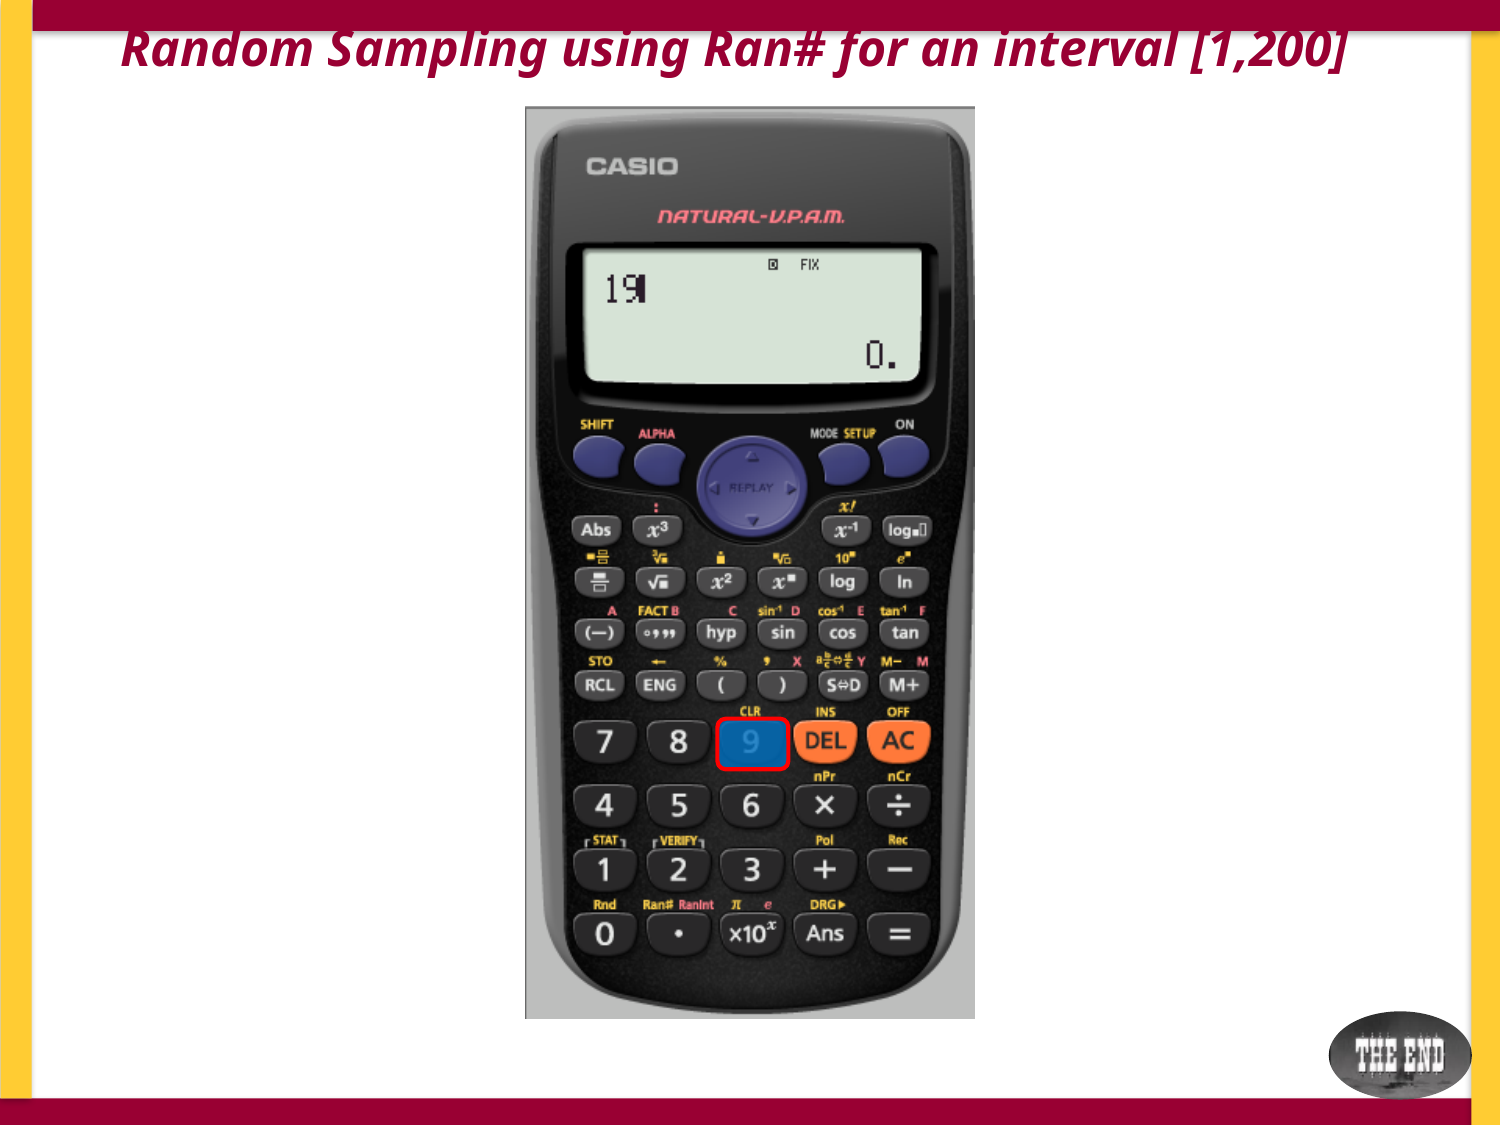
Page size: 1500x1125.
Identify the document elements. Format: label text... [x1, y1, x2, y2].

picture [524, 105, 976, 1019]
text_box Random Sampling using Ran# for an interval [1,200] [51, 9, 1418, 85]
picture [1328, 1011, 1472, 1100]
